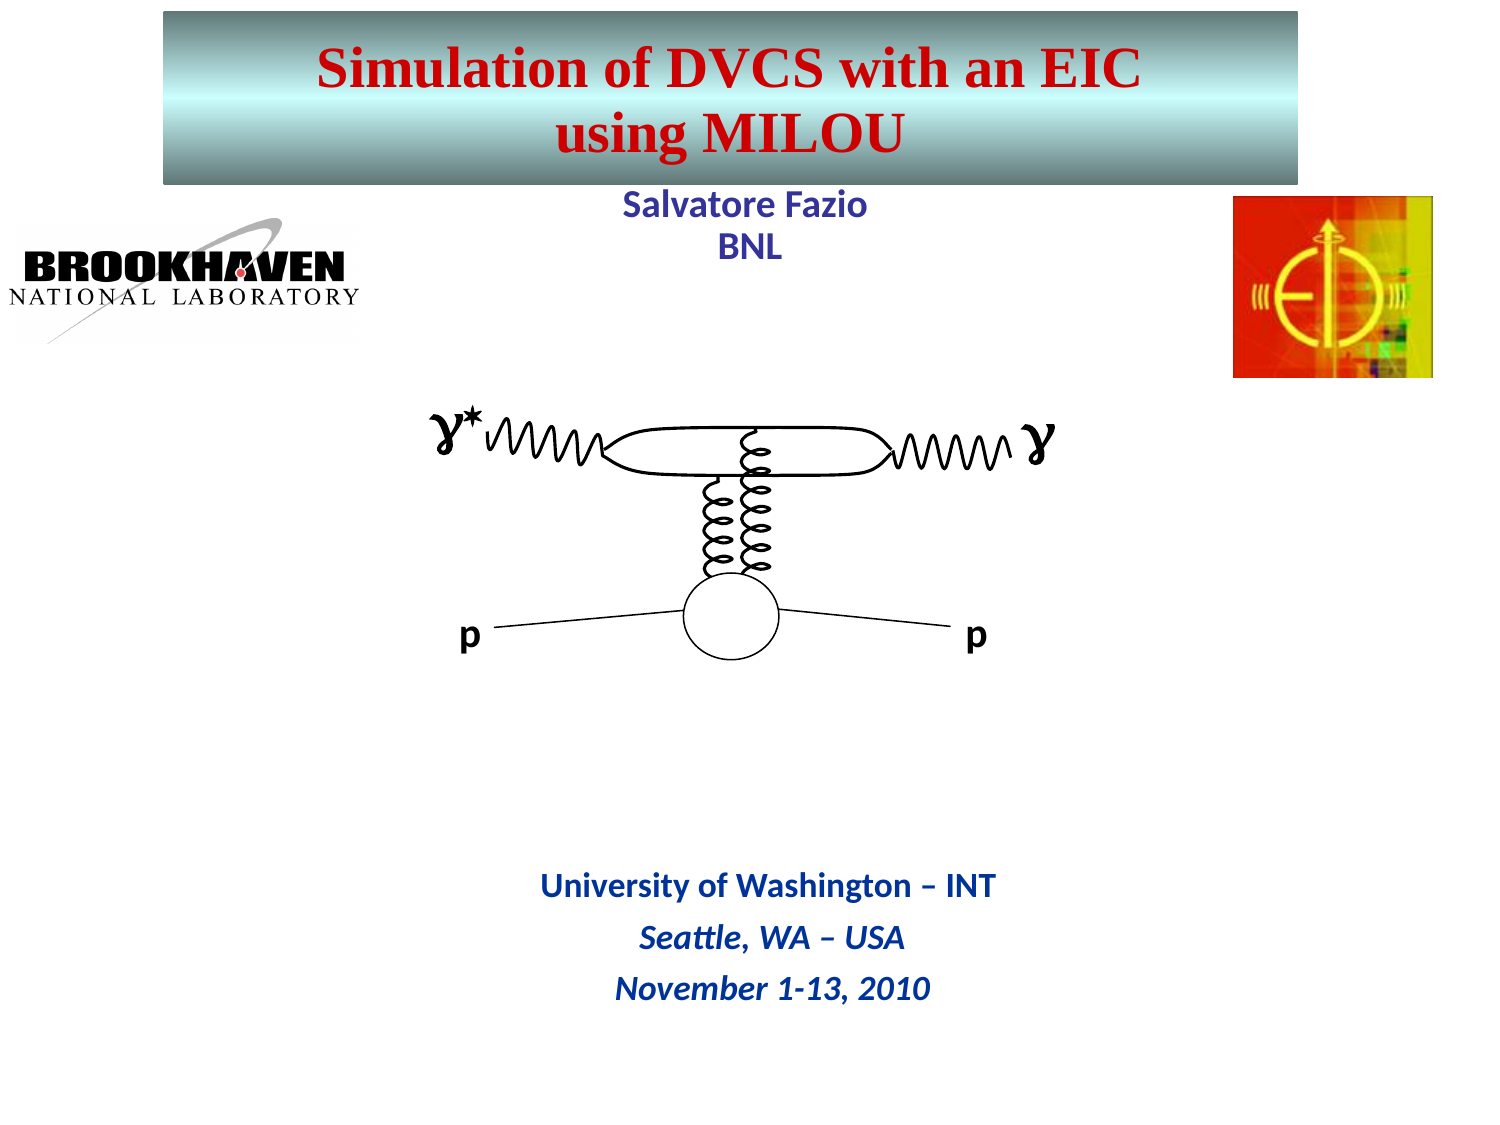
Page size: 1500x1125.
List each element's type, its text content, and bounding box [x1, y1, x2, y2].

picture [8, 217, 359, 345]
title Salvatore Fazio BNL [112, 102, 1388, 344]
text_box Simulation of DVCS with an EIC using MILOU [163, 11, 1298, 185]
subtitle University of Washington – INT Seattle, WA – USA November 1-13, 2010 [247, 844, 1298, 1030]
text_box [420, 376, 1068, 662]
picture [1232, 196, 1433, 378]
